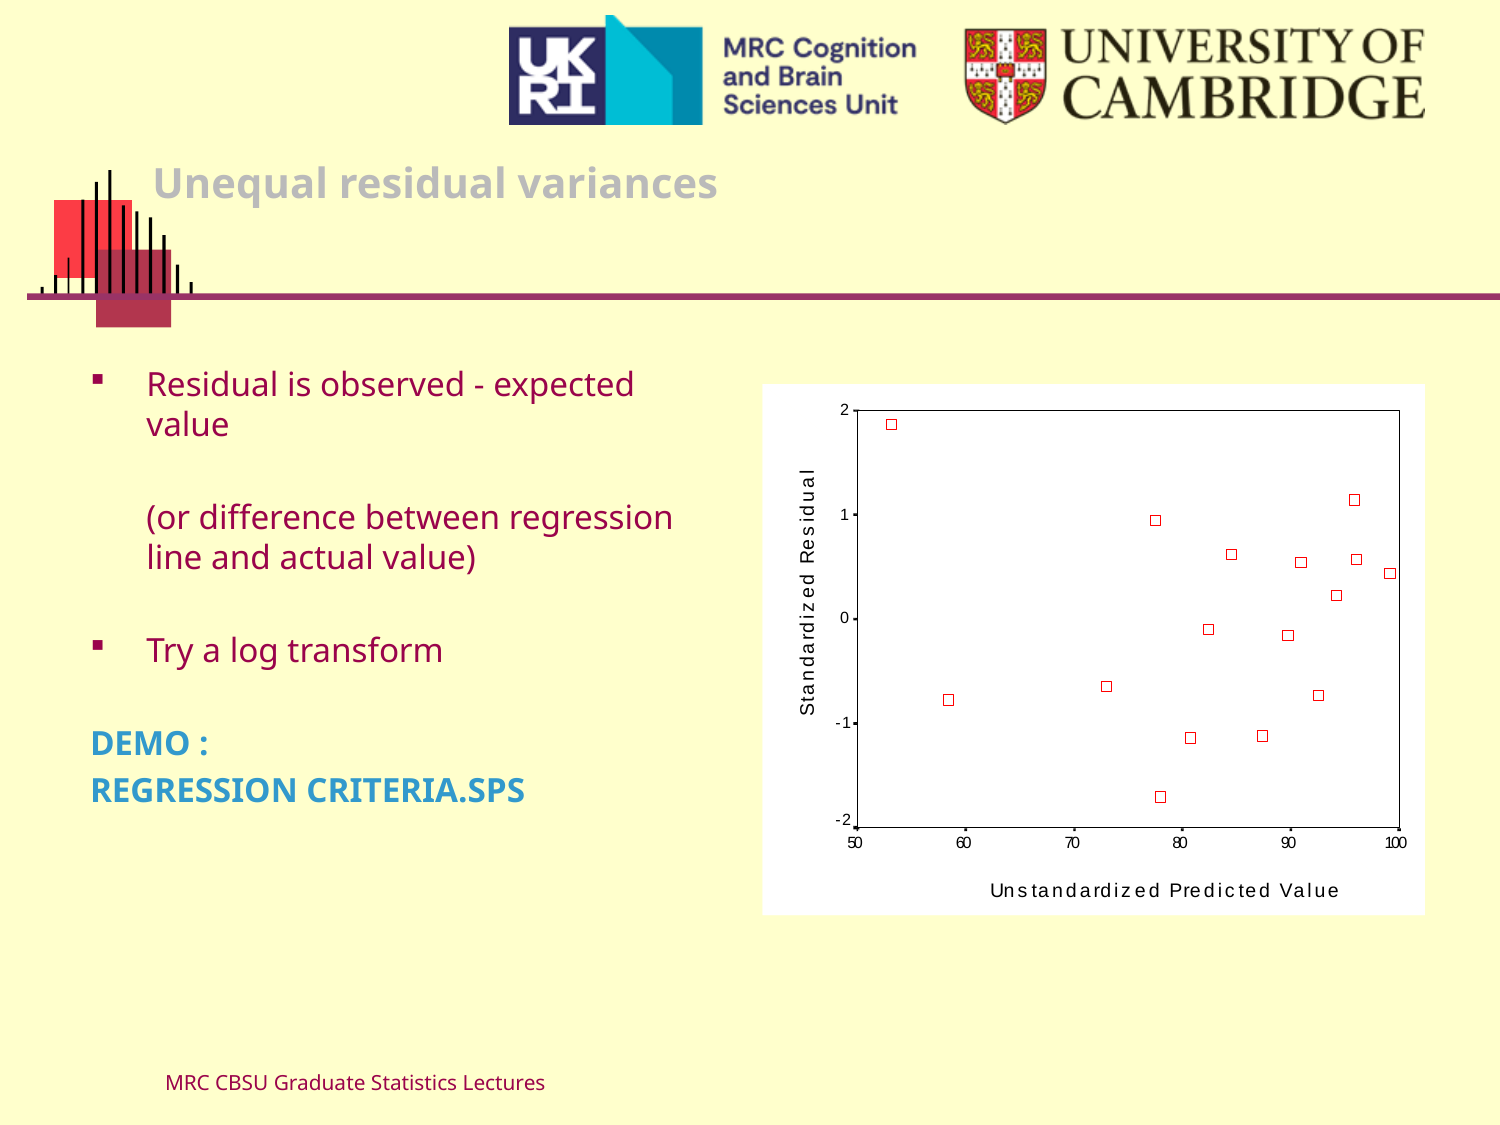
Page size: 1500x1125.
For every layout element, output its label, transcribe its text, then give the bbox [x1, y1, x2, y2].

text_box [762, 383, 1426, 916]
footer MRC CBSU Graduate Statistics Lectures [149, 1062, 988, 1101]
picture [509, 15, 1425, 125]
list Residual is observed - expected value (or difference between regression line and actual value) Try a log transform DEMO : REGRESSION CRITERIA.SPS [75, 262, 738, 1038]
title Unequal residual variances [137, 137, 988, 233]
